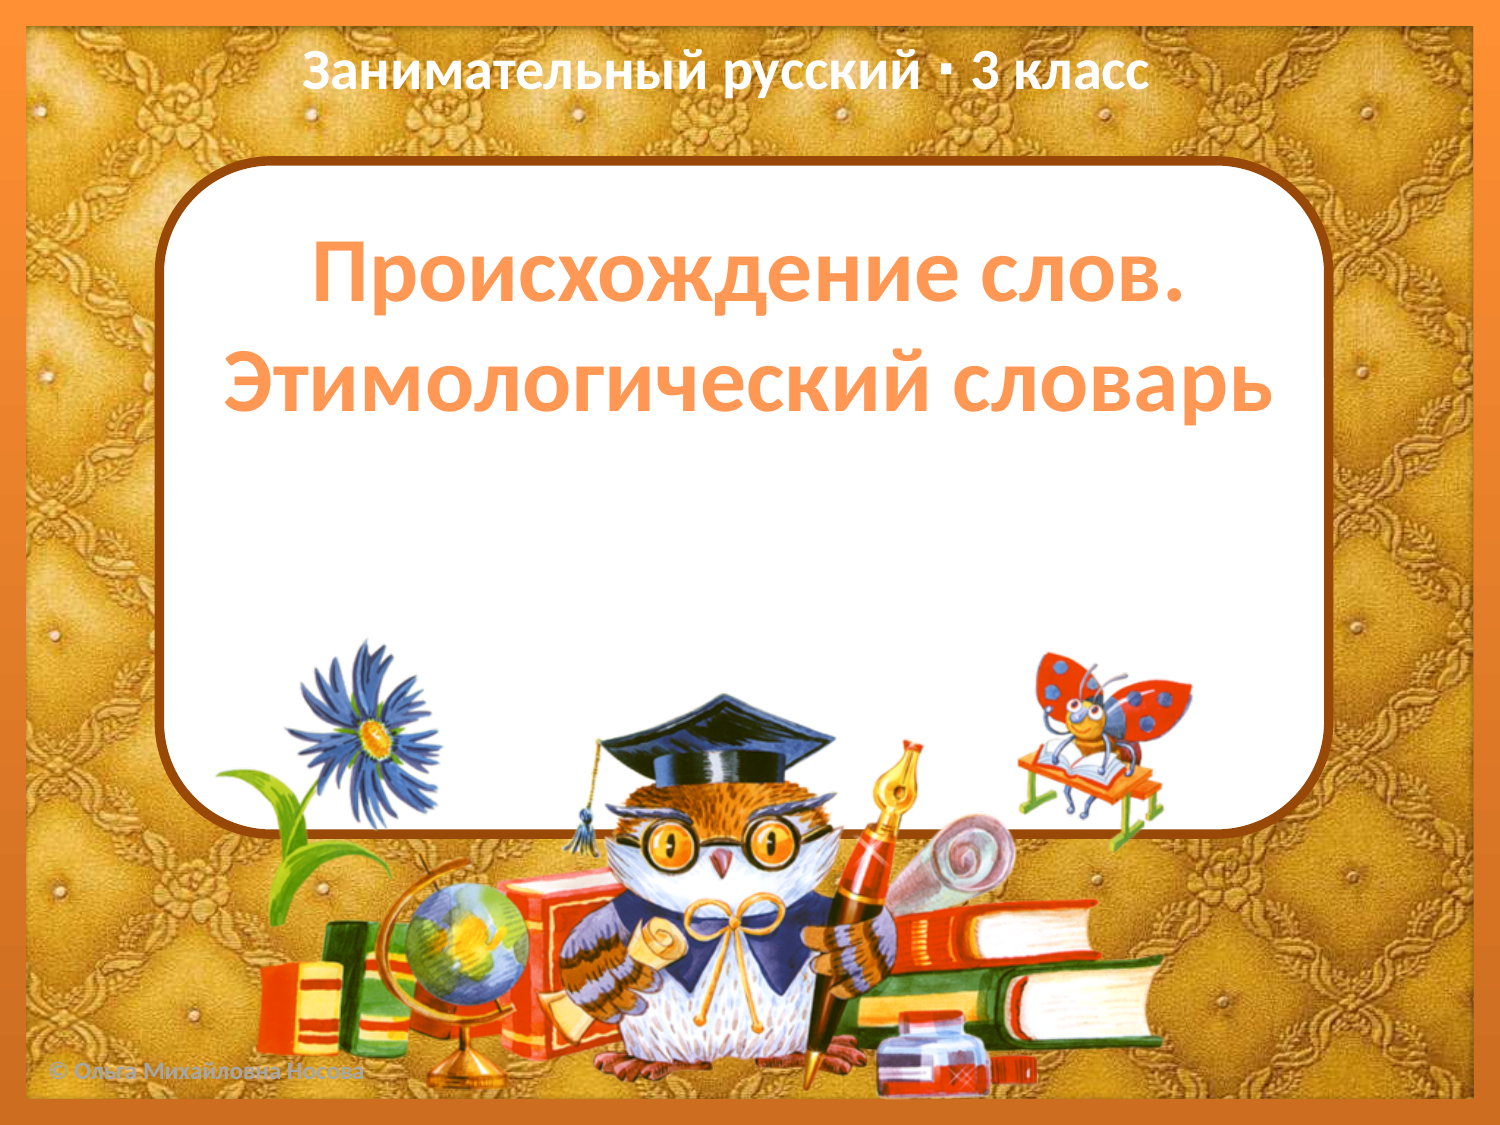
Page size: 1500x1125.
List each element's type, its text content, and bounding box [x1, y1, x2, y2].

picture [26, 26, 1473, 1125]
title Происхождение слов. Этимологический словарь [112, 199, 1388, 441]
text_box Занимательный русский ∙ 3 класс [163, 23, 1289, 109]
